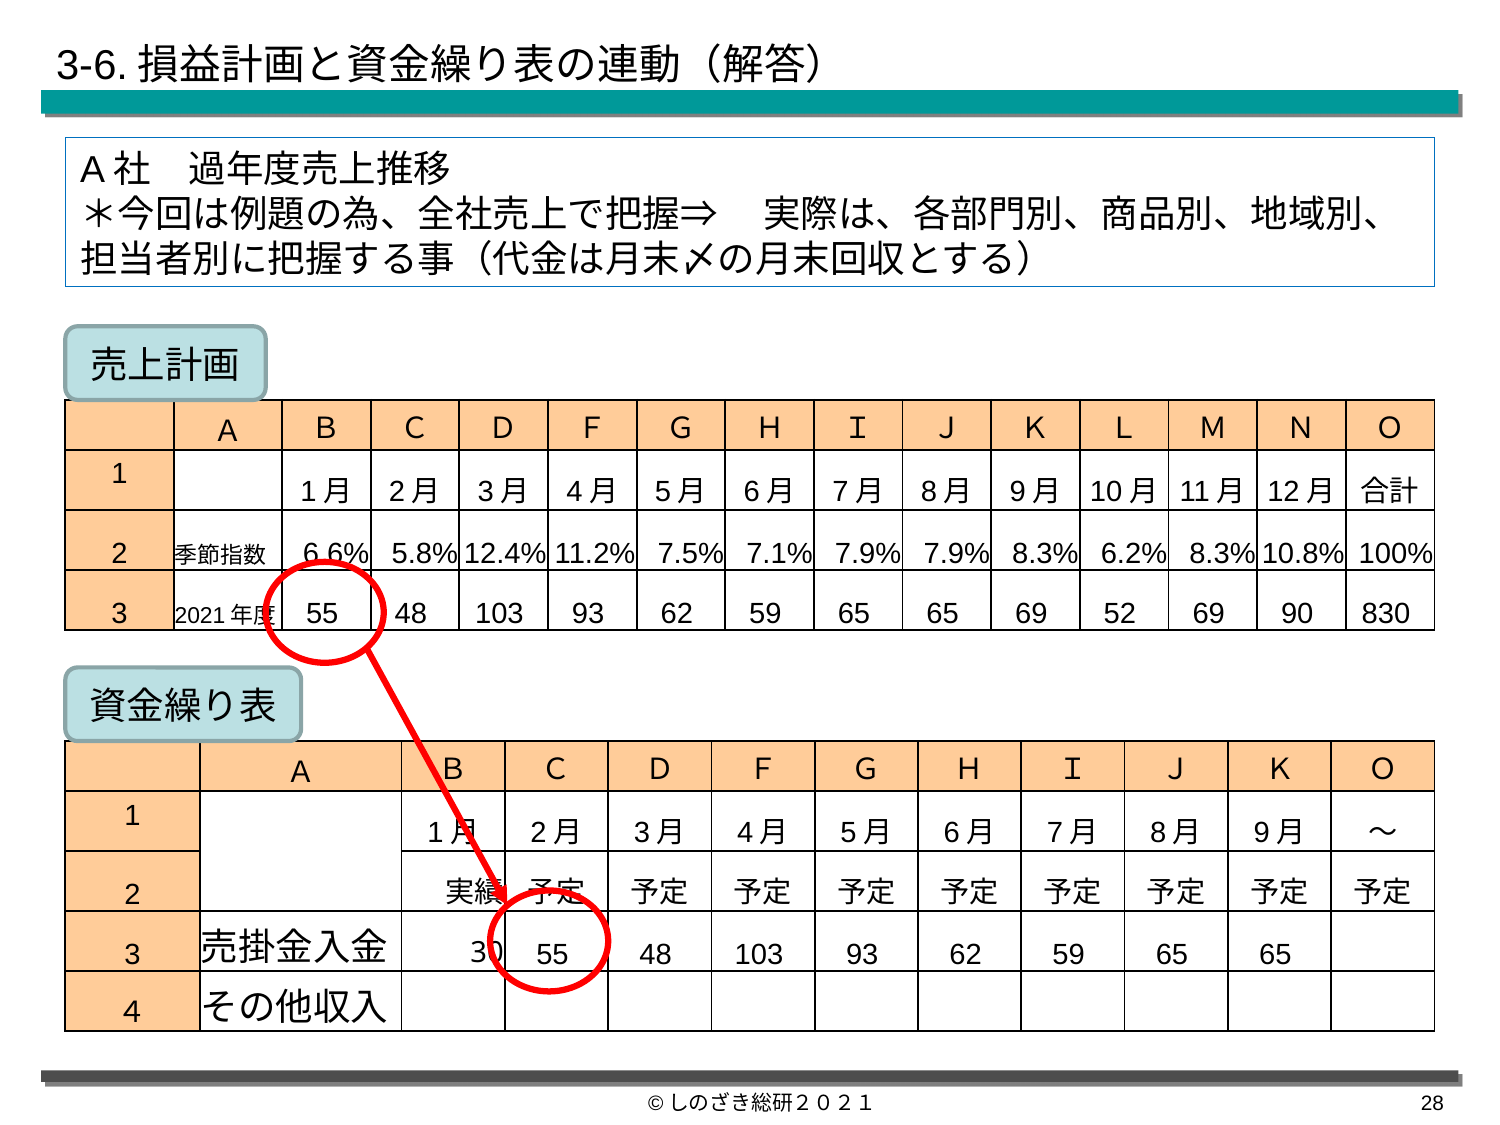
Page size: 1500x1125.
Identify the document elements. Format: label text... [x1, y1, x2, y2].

table_header Ｉ [815, 401, 902, 449]
table_cell 予定 [513, 852, 607, 910]
table_cell 予定 [609, 852, 711, 910]
table_cell 12.4% [460, 511, 547, 569]
table_cell 7月 [1022, 792, 1124, 850]
table_cell 6月 [919, 792, 1020, 850]
table_cell [1022, 972, 1124, 1030]
table_header Ｈ [726, 401, 813, 449]
table_cell 6月 [726, 451, 813, 509]
table_cell その他収入 [201, 972, 401, 1030]
table_header Ｉ [1022, 742, 1124, 790]
table_cell 6.2% [1081, 511, 1168, 569]
table_header Ｊ [903, 401, 990, 449]
table_header Ａ [175, 401, 281, 449]
table_cell [816, 972, 917, 1030]
text_box 資金繰り表 [63, 665, 304, 744]
table_header Ｋ [1229, 742, 1330, 790]
table_header Ｆ [712, 742, 814, 790]
table_cell 65 [903, 571, 990, 629]
table_cell 48 [372, 571, 458, 629]
table_cell 62 [638, 571, 724, 629]
table_cell 予定 [1125, 852, 1227, 910]
table_cell 1月 [283, 451, 370, 509]
table_cell 59 [1022, 912, 1124, 970]
table_cell [402, 972, 504, 1030]
table_header Ｇ [816, 742, 917, 790]
table_header Ｋ [992, 401, 1079, 449]
table_cell 93 [549, 571, 636, 629]
table_header [66, 401, 173, 449]
table_cell 55 [601, 961, 607, 970]
table_cell [609, 972, 711, 1030]
table_cell 3 [66, 912, 199, 970]
table_cell 1 [66, 792, 199, 850]
table_cell 2021年度 [175, 571, 281, 629]
table_cell [506, 972, 607, 1030]
table_cell 2月 [372, 451, 458, 509]
table_cell 1 [66, 451, 173, 509]
table_cell 100% [1347, 511, 1434, 569]
table_cell 52 [1081, 571, 1168, 629]
table_cell [1332, 912, 1434, 970]
text_box 売上計画 [63, 324, 268, 403]
table_cell 予定 [816, 852, 917, 910]
table_header Ｈ [919, 742, 1020, 790]
table_cell 11.2% [549, 511, 636, 569]
table_cell 5.8% [372, 511, 458, 569]
table_header Ｏ [1347, 401, 1434, 449]
table_cell 30 [402, 914, 497, 970]
table_cell [201, 792, 363, 910]
table_cell 7.1% [726, 511, 813, 569]
footer ©しのざき総研２０２１ [524, 1082, 1000, 1125]
table_cell 10月 [1081, 451, 1168, 509]
table_header Ｃ [513, 742, 607, 790]
table_cell 5月 [638, 451, 724, 509]
table_cell 10.8% [1258, 511, 1345, 569]
table_cell 7月 [815, 451, 902, 509]
table_cell [1332, 972, 1434, 1030]
table_cell 11月 [1169, 451, 1256, 509]
table_header Ｃ [372, 401, 458, 449]
table_header Ｇ [638, 401, 724, 449]
table_cell 3月 [609, 792, 711, 850]
table_cell 8.3% [1169, 511, 1256, 569]
table_cell 55 [601, 912, 607, 921]
table_cell 7.9% [815, 511, 902, 569]
table_cell [1229, 972, 1330, 1030]
table_cell 103 [712, 912, 814, 970]
table_header [66, 742, 199, 790]
table_cell 69 [992, 571, 1079, 629]
text_box 3-6.損益計画と資金繰り表の連動（解答） [41, 30, 1245, 95]
text_box A社 過年度売上推移 ＊今回は例題の為、全社売上で把握⇒ 実際は、各部門別、商品別、地域別、担当者別に把握する事（代金は月末〆の月末回収とする） [65, 137, 1435, 287]
table_cell 合計 [1347, 451, 1434, 509]
table_cell 9月 [1229, 792, 1330, 850]
table_cell 予定 [1229, 852, 1330, 910]
table_cell 62 [919, 912, 1020, 970]
table_cell 90 [1258, 571, 1345, 629]
table_cell [919, 972, 1020, 1030]
table_cell 65 [815, 571, 902, 629]
table_cell 2 [66, 511, 173, 569]
slide_number 27 [1108, 1082, 1459, 1125]
table_header Ｊ [1125, 742, 1227, 790]
table_cell 6.6% [283, 511, 370, 569]
table_cell 830 [1347, 571, 1434, 629]
table_cell 4月 [549, 451, 636, 509]
table_cell [1125, 972, 1227, 1030]
table_cell 7.5% [638, 511, 724, 569]
table_cell 2月 [513, 792, 607, 850]
table_cell 93 [816, 912, 917, 970]
table_cell 予定 [1022, 852, 1124, 910]
table_cell 8月 [1125, 792, 1227, 850]
text_box [263, 559, 386, 665]
table_cell [175, 451, 281, 509]
table_cell 予定 [1332, 852, 1434, 910]
table_header Ｍ [1169, 401, 1256, 449]
table_header Ｏ [1332, 742, 1434, 790]
table_header Ａ [201, 742, 361, 790]
table_cell 9月 [992, 451, 1079, 509]
table_header Ｄ [460, 401, 547, 449]
table_cell 7.9% [903, 511, 990, 569]
table_cell 59 [726, 571, 813, 629]
table_cell [712, 972, 814, 1030]
text_box [488, 888, 611, 994]
table_cell 69 [1169, 571, 1256, 629]
table_cell ４ [66, 972, 199, 1030]
table_cell 5月 [816, 792, 917, 850]
table_header Ｌ [1081, 401, 1168, 449]
table_cell 48 [609, 912, 711, 970]
table_cell 8.3% [992, 511, 1079, 569]
table_cell 4月 [712, 792, 814, 850]
table_cell 3 [66, 571, 173, 629]
table_cell ～ [1332, 792, 1434, 850]
table_cell 65 [1125, 912, 1227, 970]
table_cell 2 [66, 852, 199, 910]
table_header Ｄ [609, 742, 711, 790]
table_cell 8月 [903, 451, 990, 509]
table_cell 3月 [460, 451, 547, 509]
table_header Ｂ [283, 401, 370, 449]
table_cell 65 [1229, 912, 1330, 970]
table_cell 予定 [712, 852, 814, 910]
table_cell 予定 [919, 852, 1020, 910]
table_header Ｆ [549, 401, 636, 449]
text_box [366, 647, 508, 906]
table_cell 季節指数 [175, 511, 281, 569]
table_cell 売掛金入金 [201, 912, 401, 970]
table_cell 12月 [1258, 451, 1345, 509]
table_cell 103 [460, 571, 547, 629]
table_header Ｎ [1258, 401, 1345, 449]
